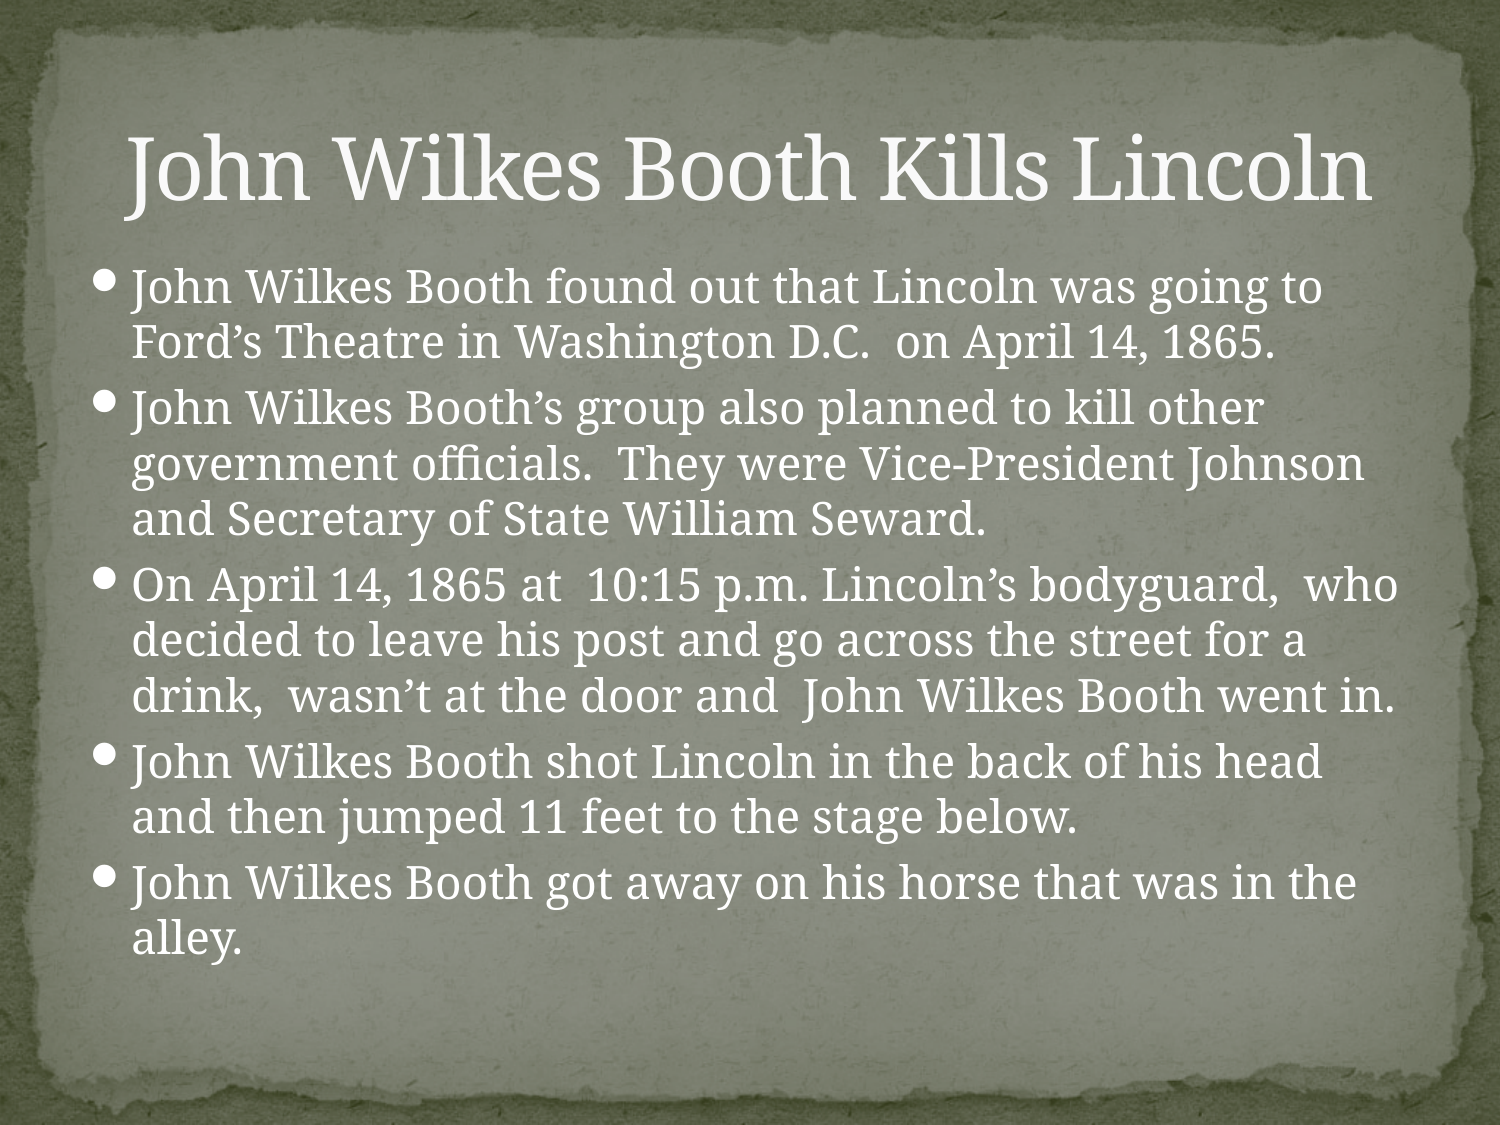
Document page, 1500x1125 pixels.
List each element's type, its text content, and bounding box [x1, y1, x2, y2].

title John Wilkes Booth Kills Lincoln [37, 87, 1463, 225]
list John Wilkes Booth found out that Lincoln was going to Ford’s Theatre in Washington D.C. on April 14, 1865. John Wilkes Booth’s group also planned to kill other government officials. They were Vice-President Johnson and Secretary of State William Seward. On April 14, 1865 at 10:15 p.m. Lincoln’s bodyguard, who decided to leave his post and go across the street for a drink, wasn’t at the door and John Wilkes Booth went in. John Wilkes Booth shot Lincoln in the back of his head and then jumped 11 feet to the stage below. John Wilkes Booth got away on his horse that was in the alley. [75, 249, 1425, 1000]
